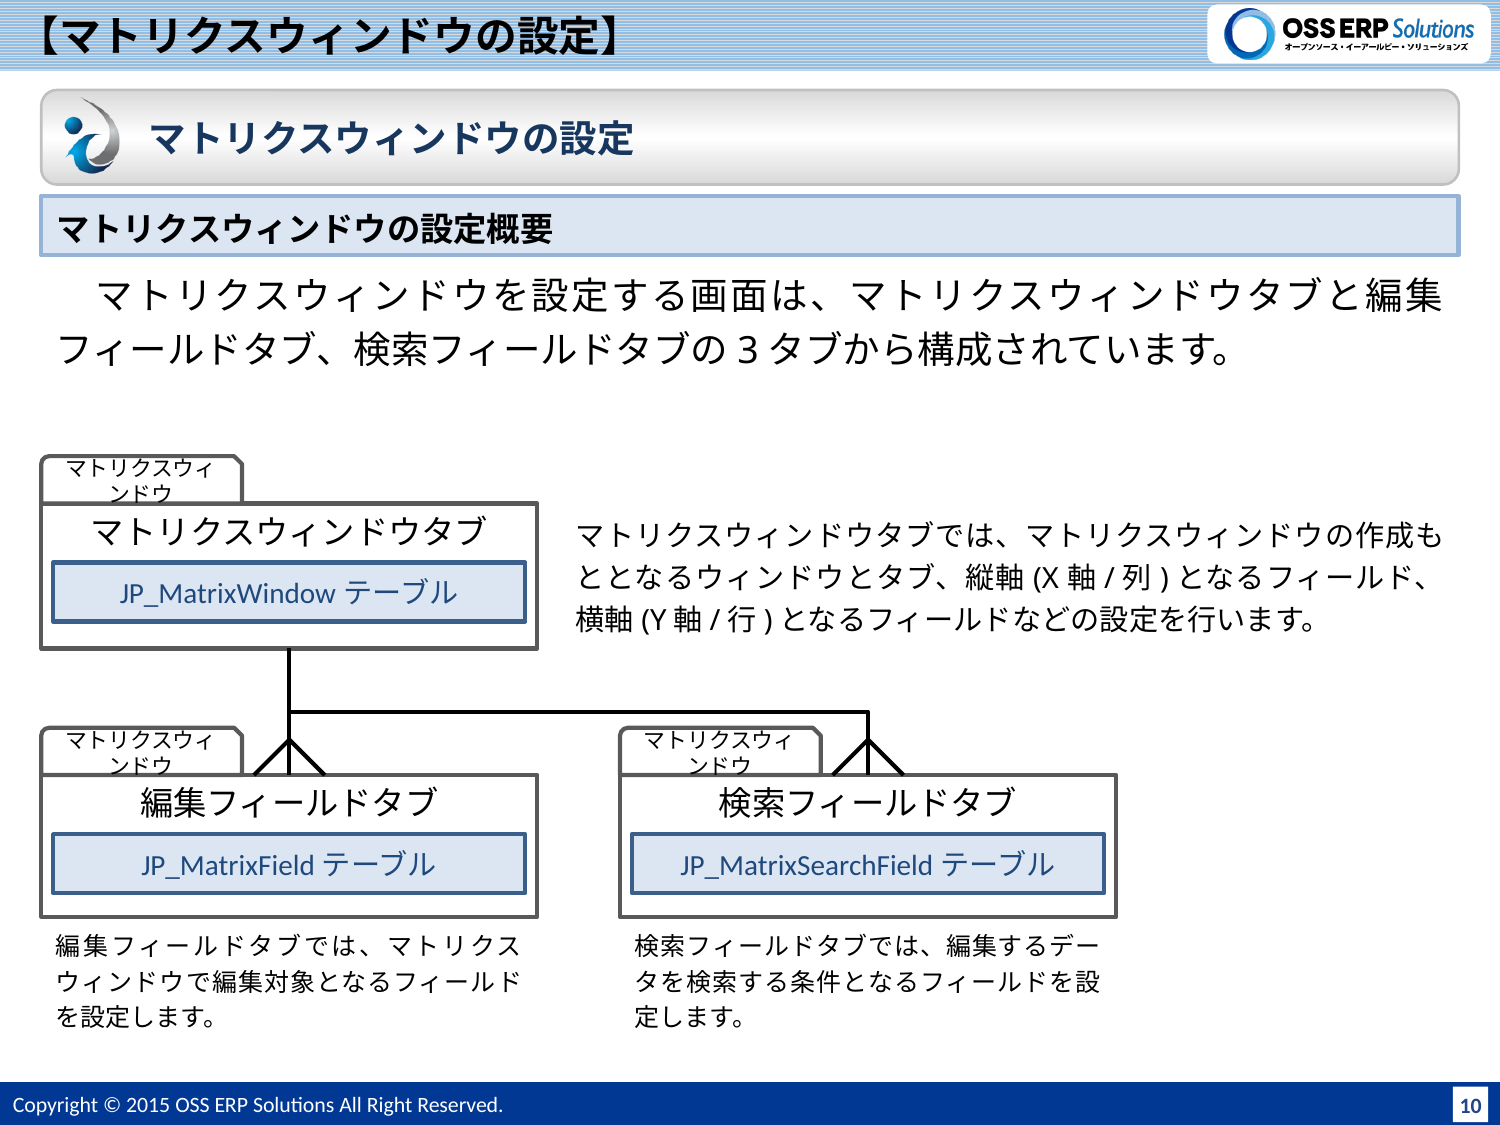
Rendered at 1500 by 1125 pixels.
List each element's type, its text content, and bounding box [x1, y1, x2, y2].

text_box マトリクスウィンドウ [39, 725, 245, 778]
text_box JP_MatrixSearchFieldテーブル [646, 832, 1106, 895]
text_box マトリクスウィンドウタブ [39, 501, 510, 651]
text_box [253, 739, 290, 776]
text_box マトリクスウィンドウの設定 [41, 89, 1459, 185]
text_box 編集フィールドタブ [39, 773, 510, 915]
text_box 編集フィールドタブでは、マトリクスウィンドウで編集対象となるフィールドを設定します。 [39, 915, 539, 1049]
text_box マトリクスウィンドウ [39, 454, 245, 506]
text_box マトリクスウィンドウ [646, 725, 823, 778]
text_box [290, 739, 325, 776]
text_box 検索フィールドタブでは、編集するデータを検索する条件となるフィールドを設定します。 [618, 915, 1118, 1049]
text_box JP_MatrixWindowテーブル [51, 560, 510, 624]
text_box マトリクスウィンドウを設定する画面は、マトリクスウィンドウタブと編集フィールドタブ、検索フィールドタブの3タブから構成されています。 [39, 257, 1461, 387]
text_box マトリクスウィンドウの設定概要 [39, 194, 1461, 257]
picture [52, 97, 125, 177]
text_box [869, 739, 904, 776]
text_box マトリクスウィンドウタブでは、マトリクスウィンドウの作成もととなるウィンドウとタブ、縦軸(X軸/列)となるフィールド、横軸(Y軸/行)となるフィールドなどの設定を行います。 [646, 501, 1461, 635]
text_box 検索フィールドタブ [646, 773, 1118, 915]
title 【マトリクスウィンドウの設定】 [2, 0, 1353, 70]
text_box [832, 739, 869, 776]
text_box JP_MatrixFieldテーブル [51, 832, 510, 895]
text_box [515, 422, 643, 1002]
picture [1353, 8, 1474, 60]
